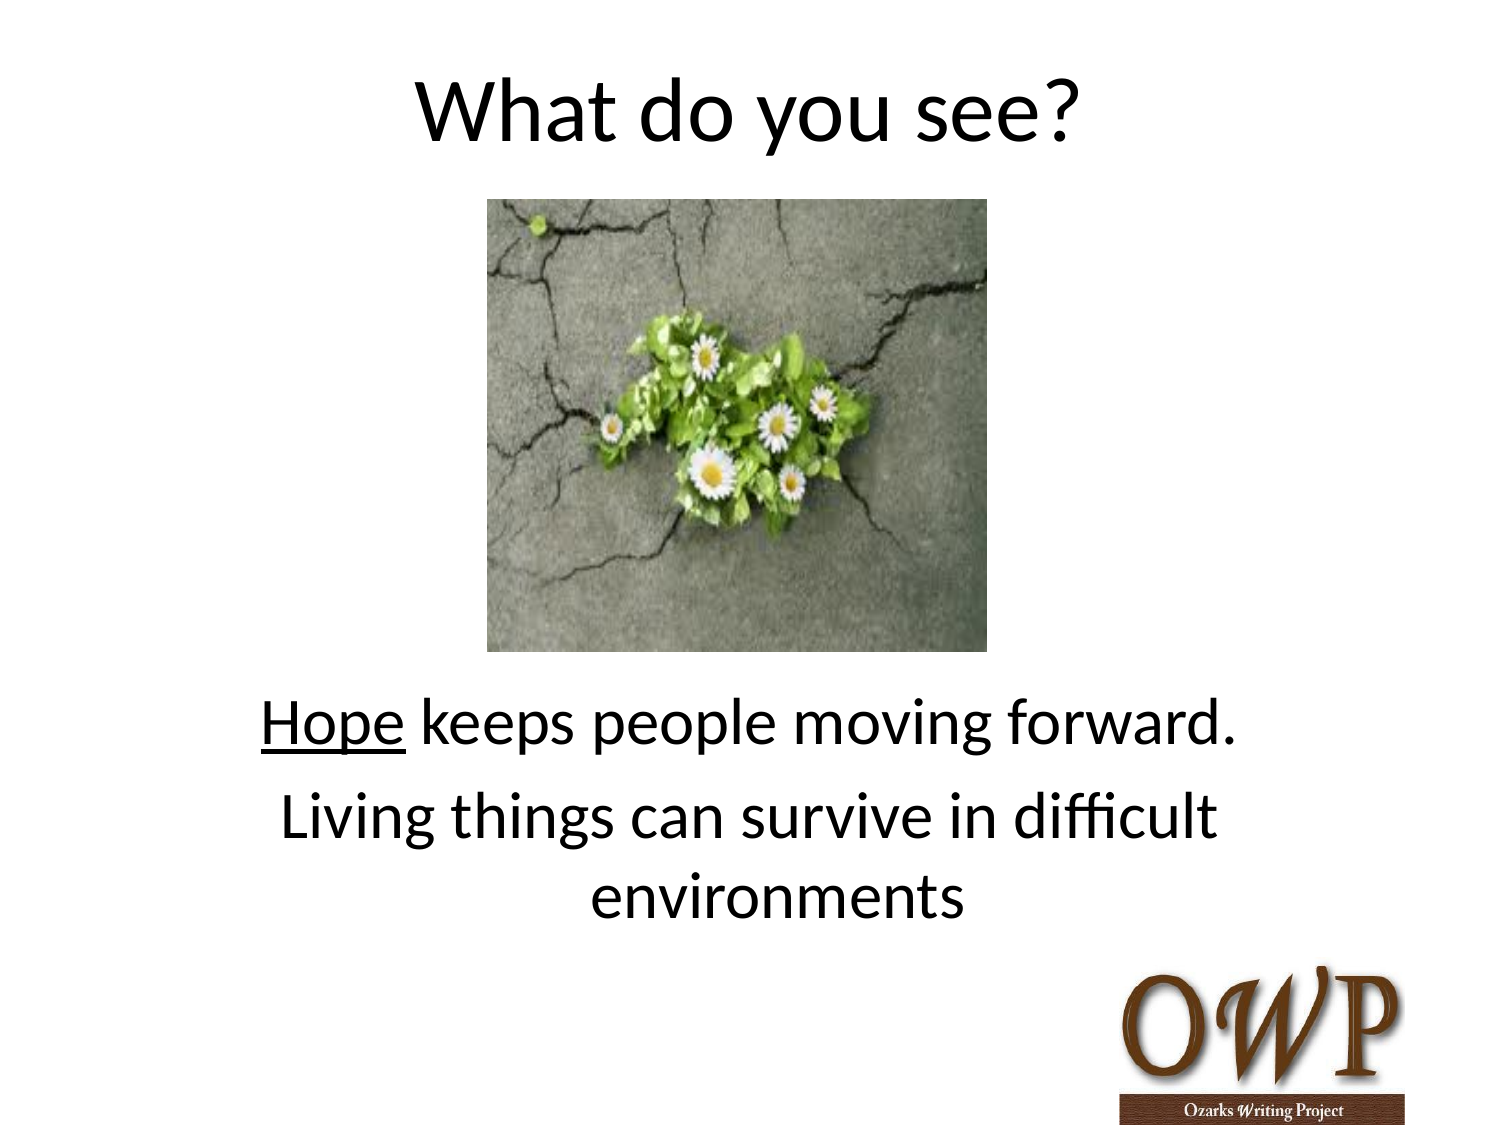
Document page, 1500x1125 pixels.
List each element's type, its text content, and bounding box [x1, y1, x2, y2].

list Hope keeps people moving forward. Living things can survive in difficult environments [75, 196, 1425, 808]
title What do you see? [75, 33, 1425, 175]
picture [487, 199, 987, 652]
picture [1119, 957, 1405, 1125]
